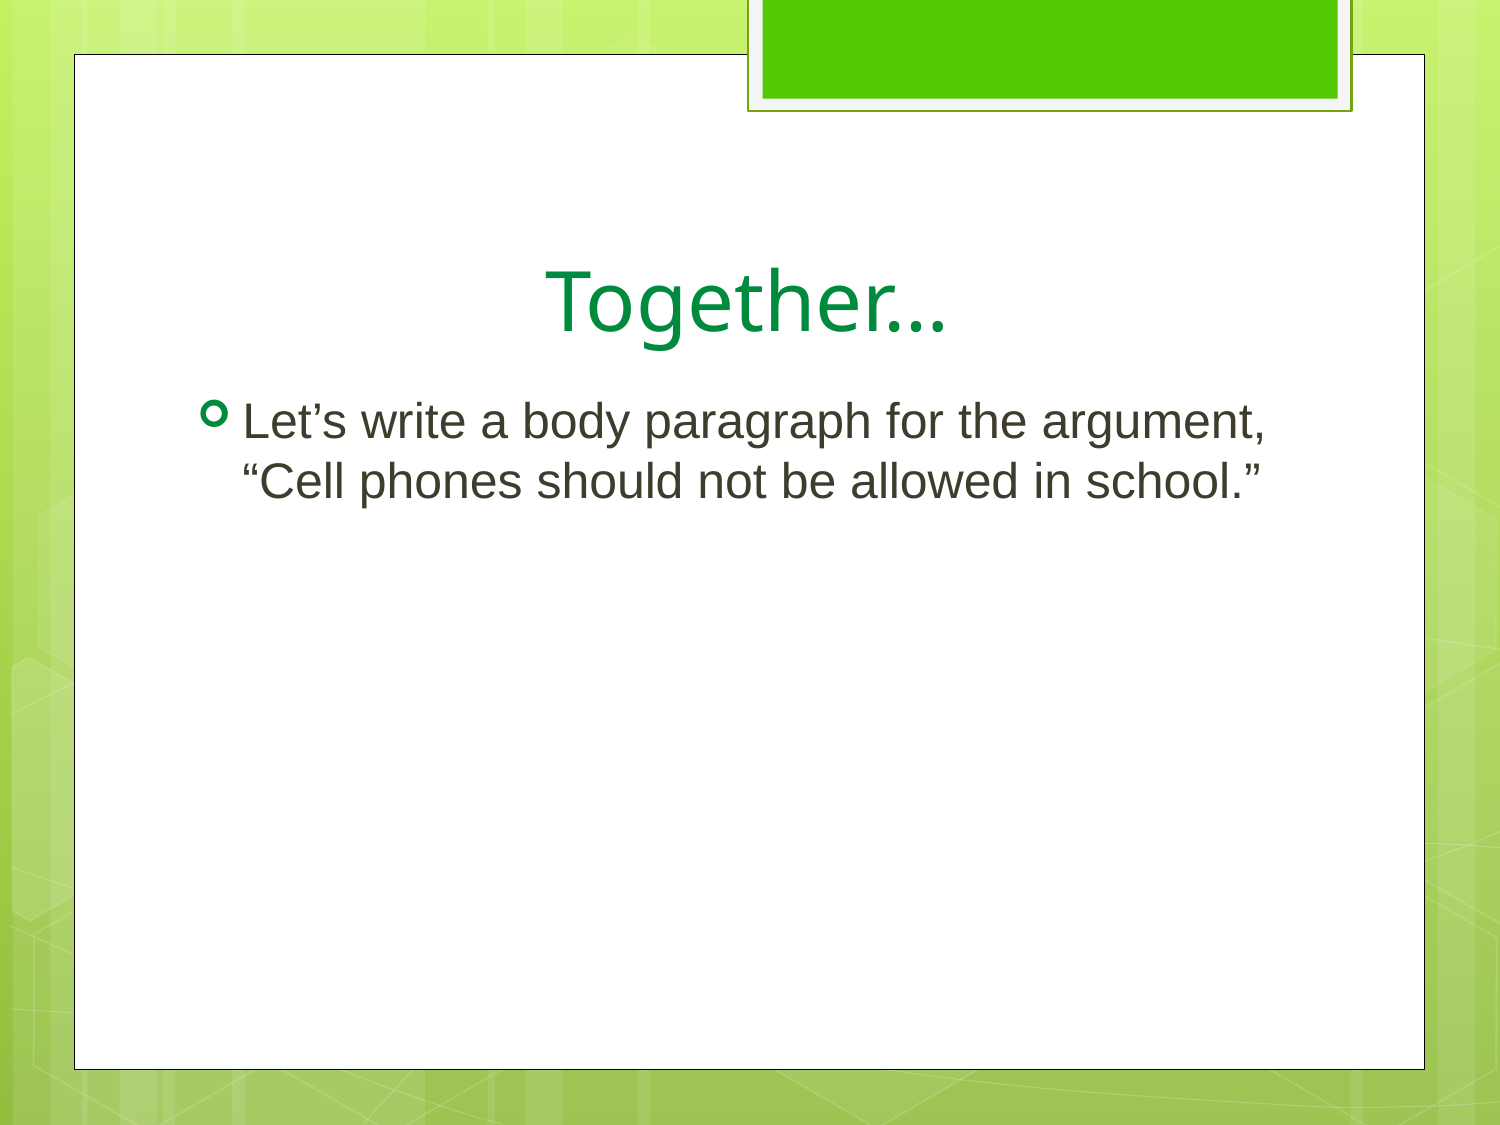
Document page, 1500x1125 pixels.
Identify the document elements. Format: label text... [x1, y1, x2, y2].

title Together… [171, 168, 1324, 357]
list Let’s write a body paragraph for the argument, “Cell phones should not be allowed in school.” [171, 381, 1283, 957]
